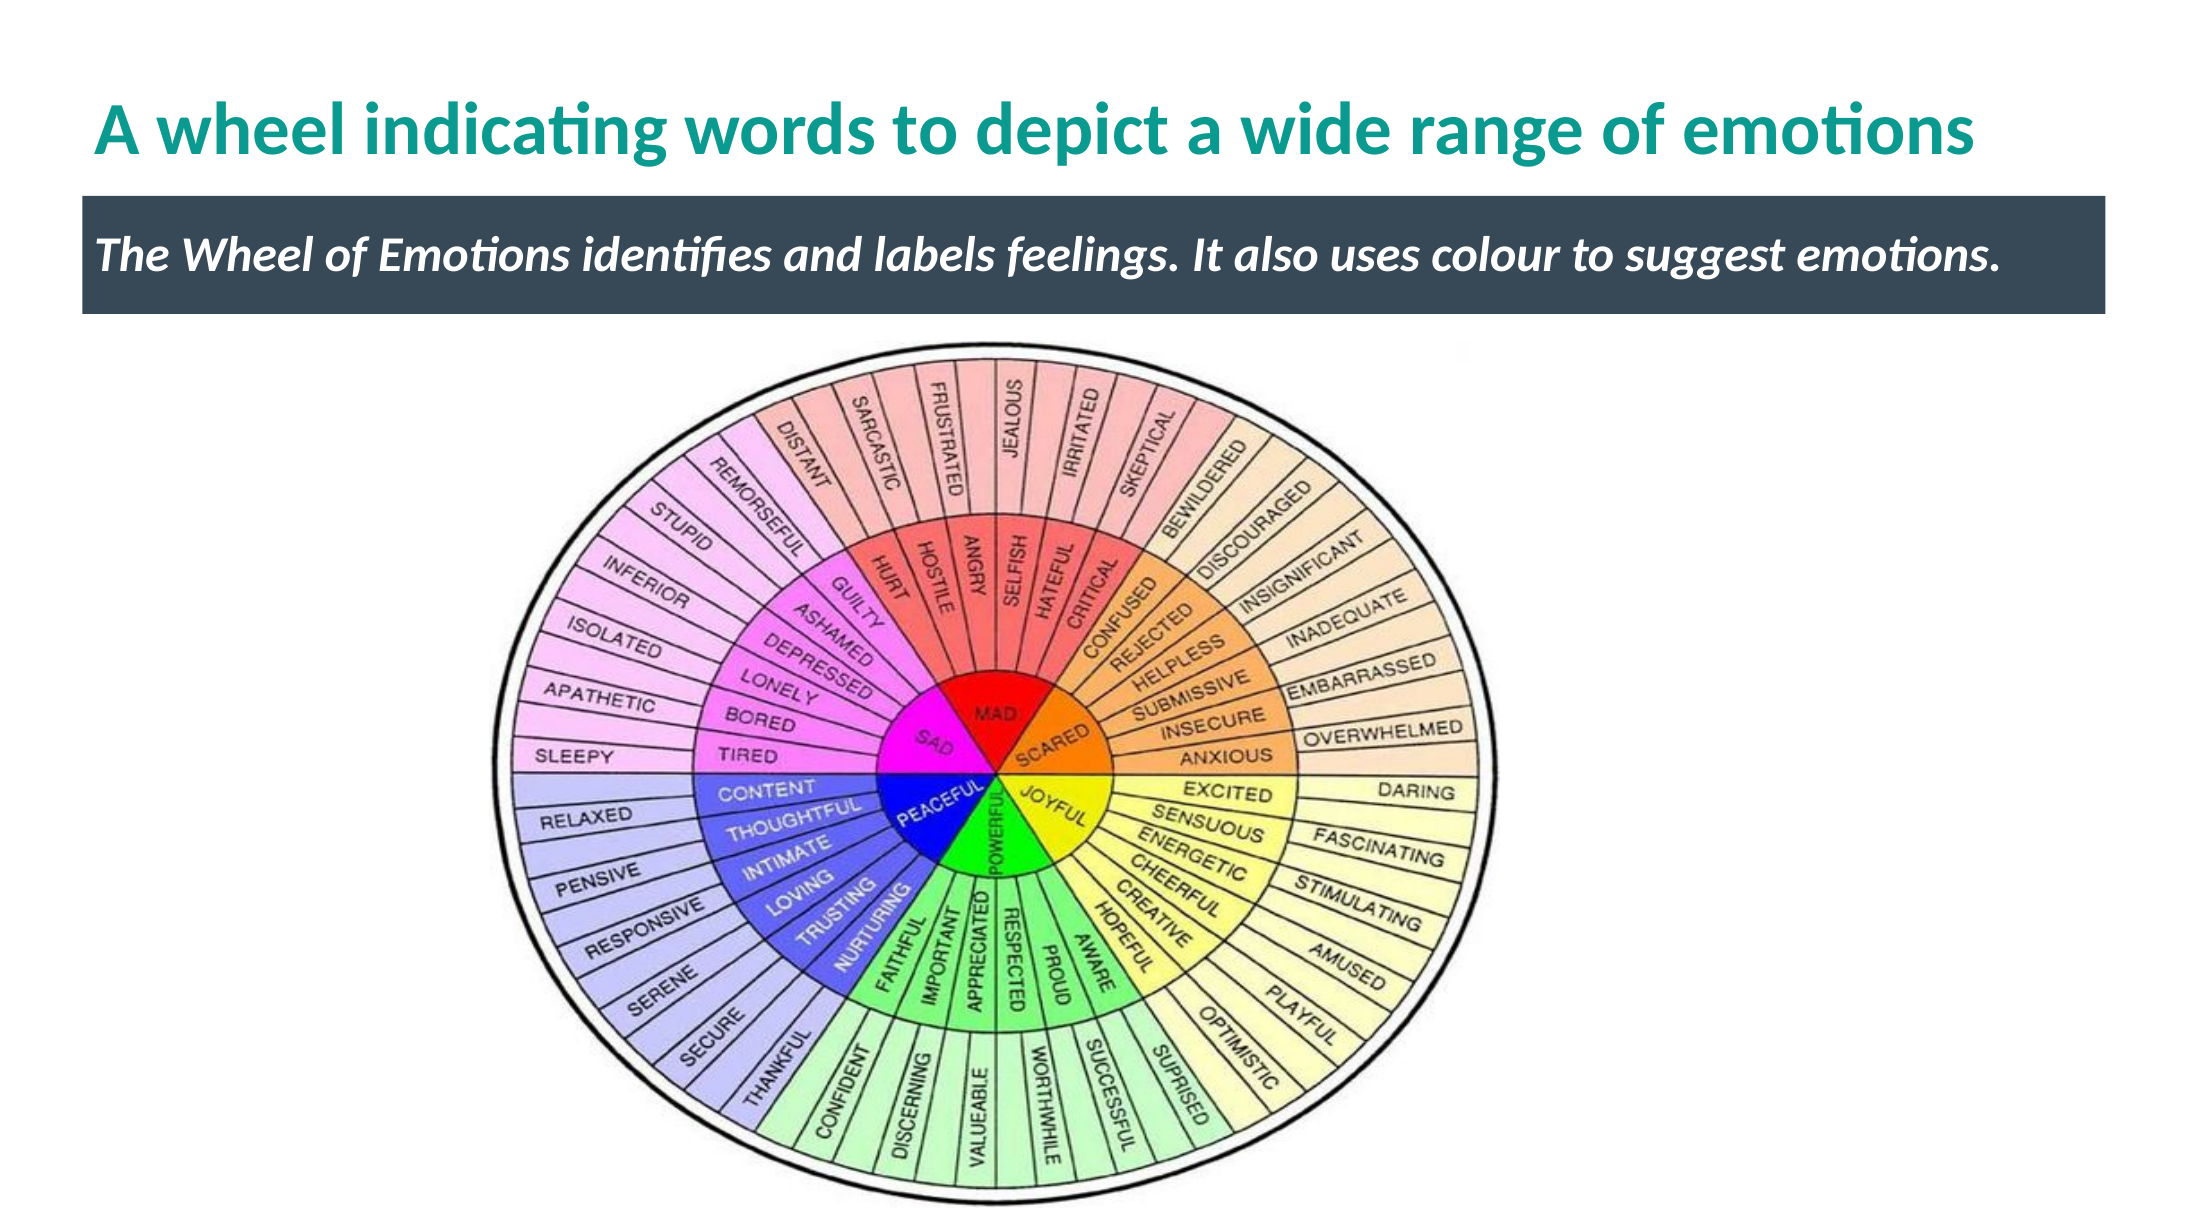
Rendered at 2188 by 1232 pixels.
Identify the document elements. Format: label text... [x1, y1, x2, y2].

list The Wheel of Emotions identifies and labels feelings. It also uses colour to suggest emotions. [82, 195, 2106, 314]
title A wheel indicating words to depict a wide range of emotions [82, 70, 2106, 189]
picture [489, 340, 1500, 1208]
